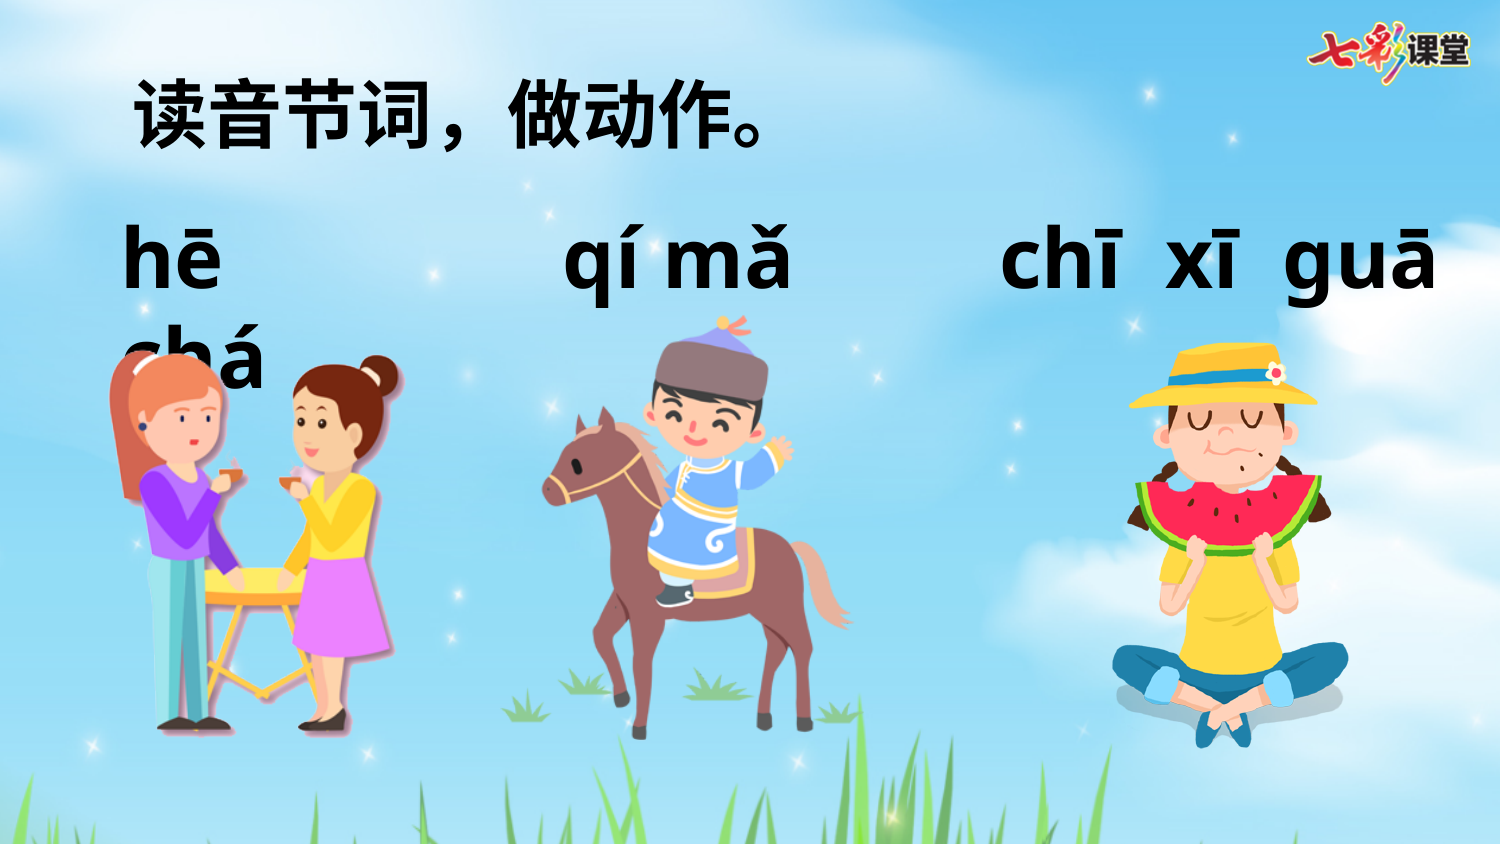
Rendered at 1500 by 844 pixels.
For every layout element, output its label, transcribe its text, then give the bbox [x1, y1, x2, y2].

text_box 读音节词，做动作。 [117, 59, 823, 165]
text_box chī xī ɡuā [984, 197, 1477, 313]
text_box hē chá [105, 197, 416, 339]
text_box qí mǎ [547, 197, 853, 294]
picture [0, 0, 1500, 844]
